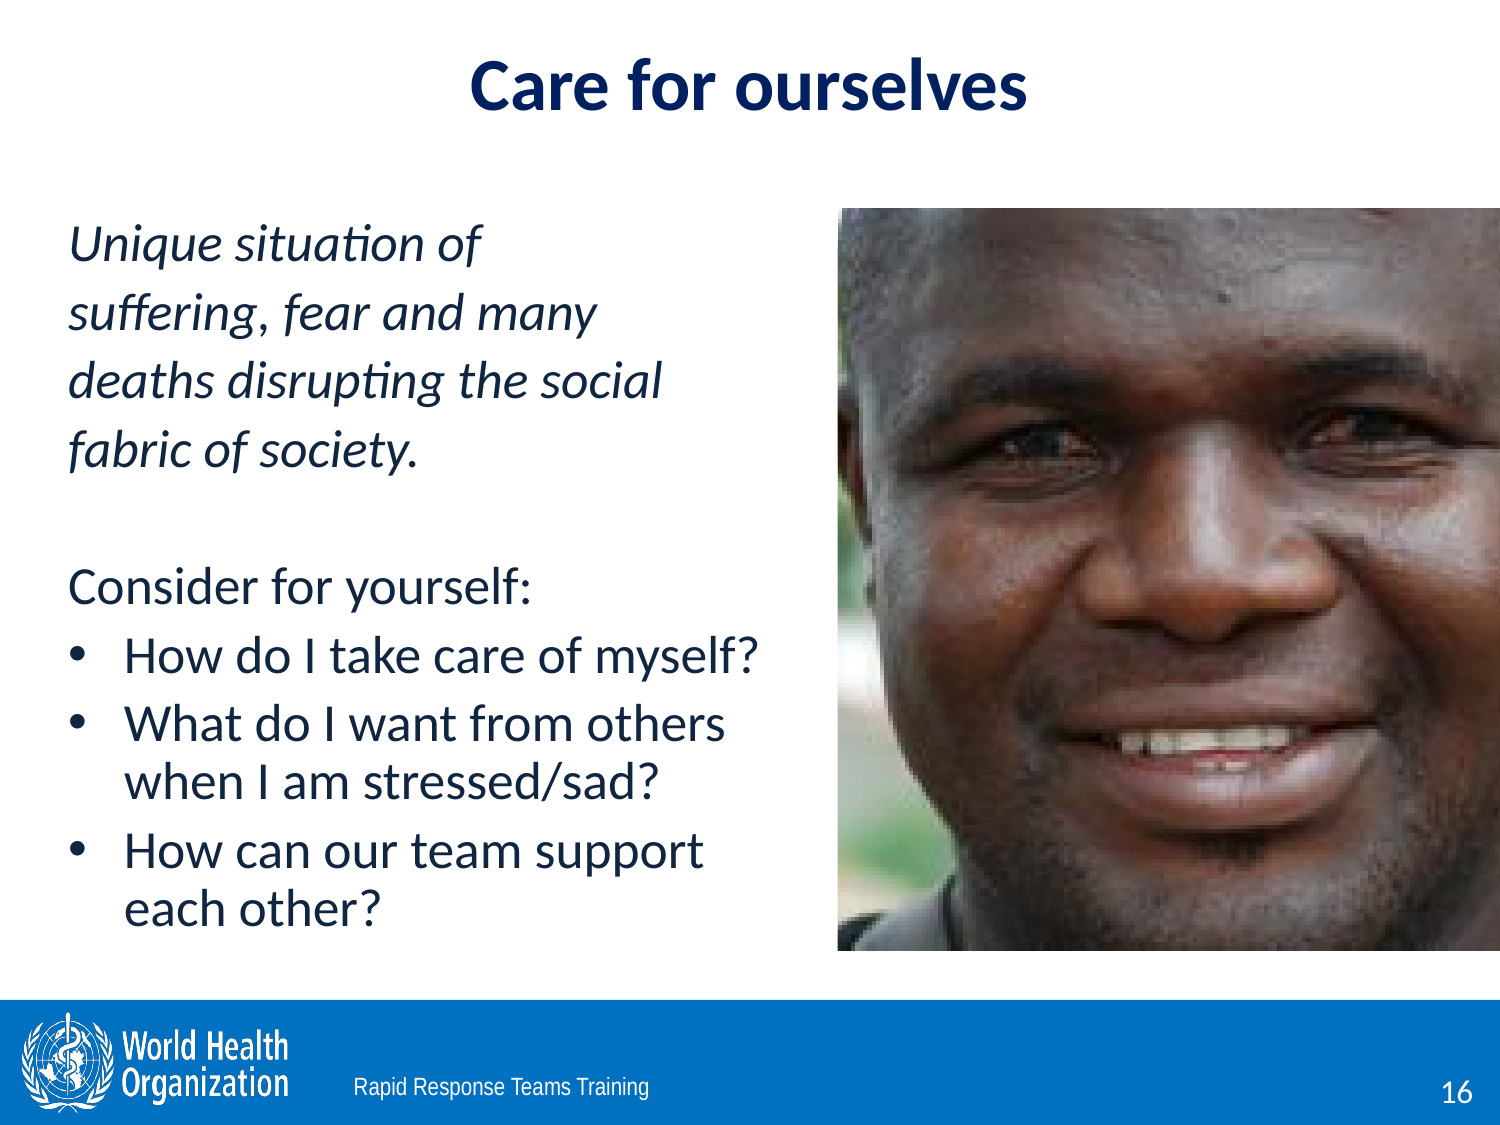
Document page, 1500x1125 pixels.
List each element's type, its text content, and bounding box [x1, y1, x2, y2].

picture [21, 1012, 288, 1113]
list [837, 207, 1500, 951]
title Care for ourselves [75, 45, 1425, 208]
list Unique situation of suffering, fear and many deaths disrupting the social fabric of society. Consider for yourself: How do I take care of myself? What do I want from others when I am stressed/sad? How can our team support each other? [53, 208, 835, 951]
